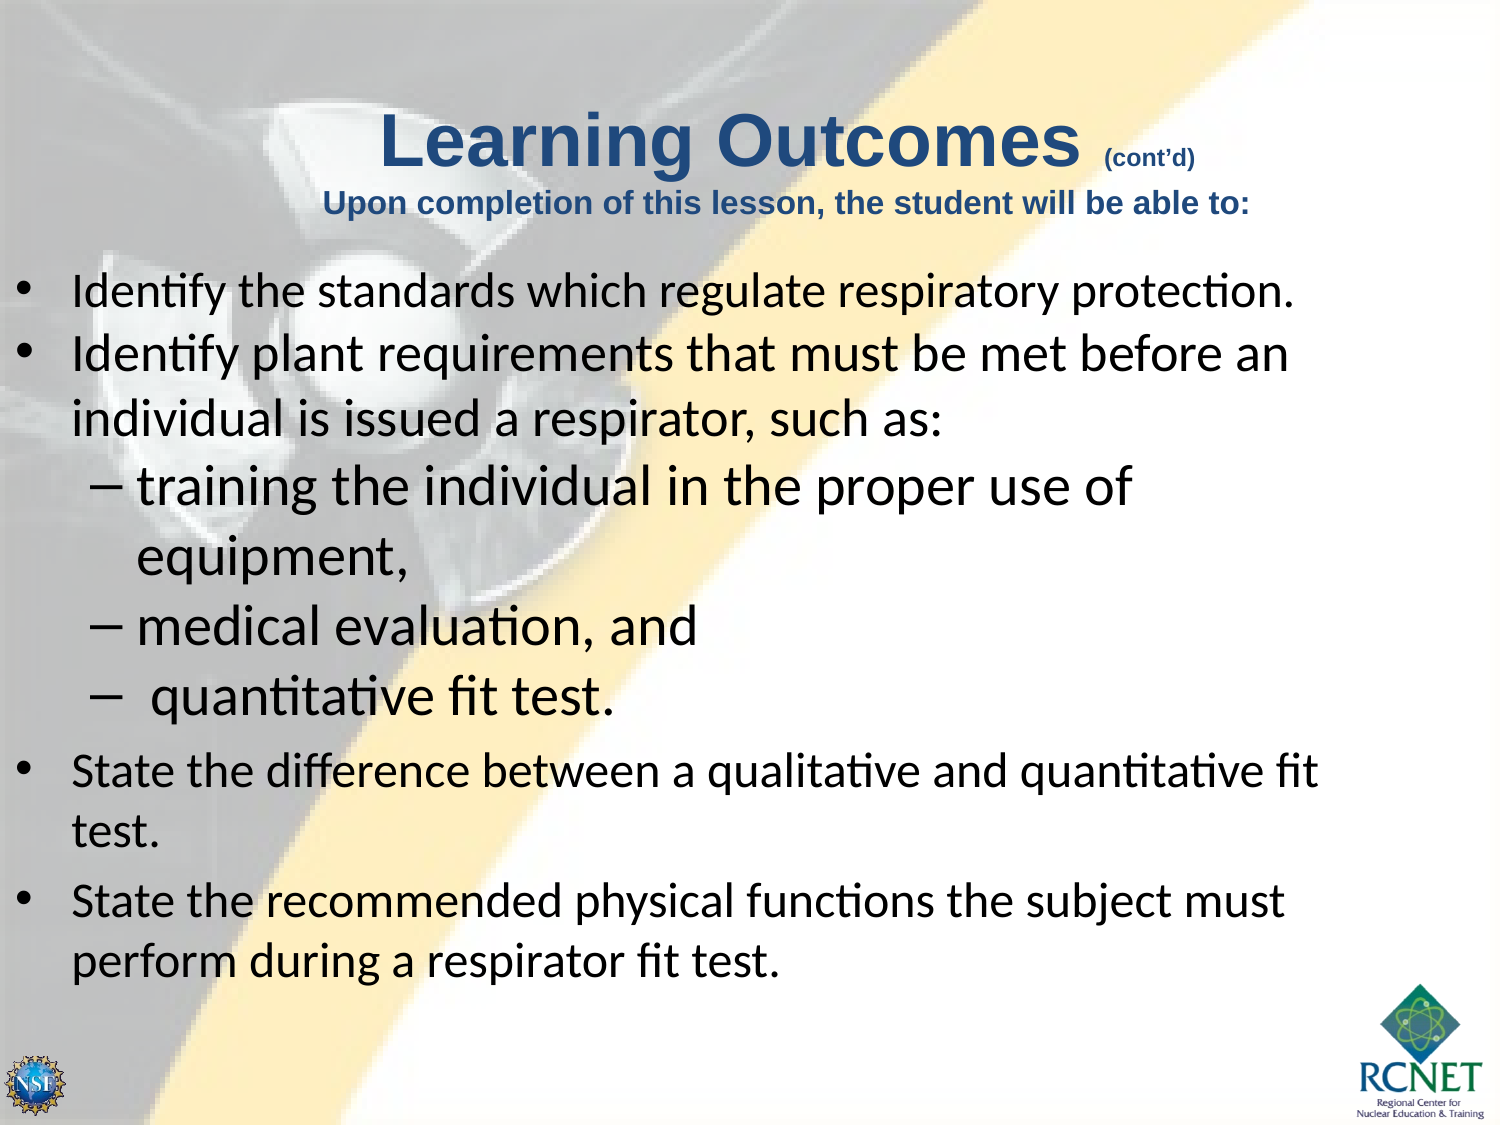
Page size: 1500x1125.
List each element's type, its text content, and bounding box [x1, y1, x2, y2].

picture [1332, 977, 1500, 1125]
picture [0, 1056, 75, 1116]
text_box Learning Outcomes (cont’d) Upon completion of this lesson, the student will be able to: [200, 62, 1375, 250]
list Identify the standards which regulate respiratory protection. Identify plant requirements that must be met before an individual is issued a respirator, such as: training the individual in the proper use of equipment, medical evaluation, and quantitative fit test. State the difference between a qualitative and quantitative fit test. State the recommended physical functions the subject must perform during a respirator fit test. [0, 249, 1350, 1038]
